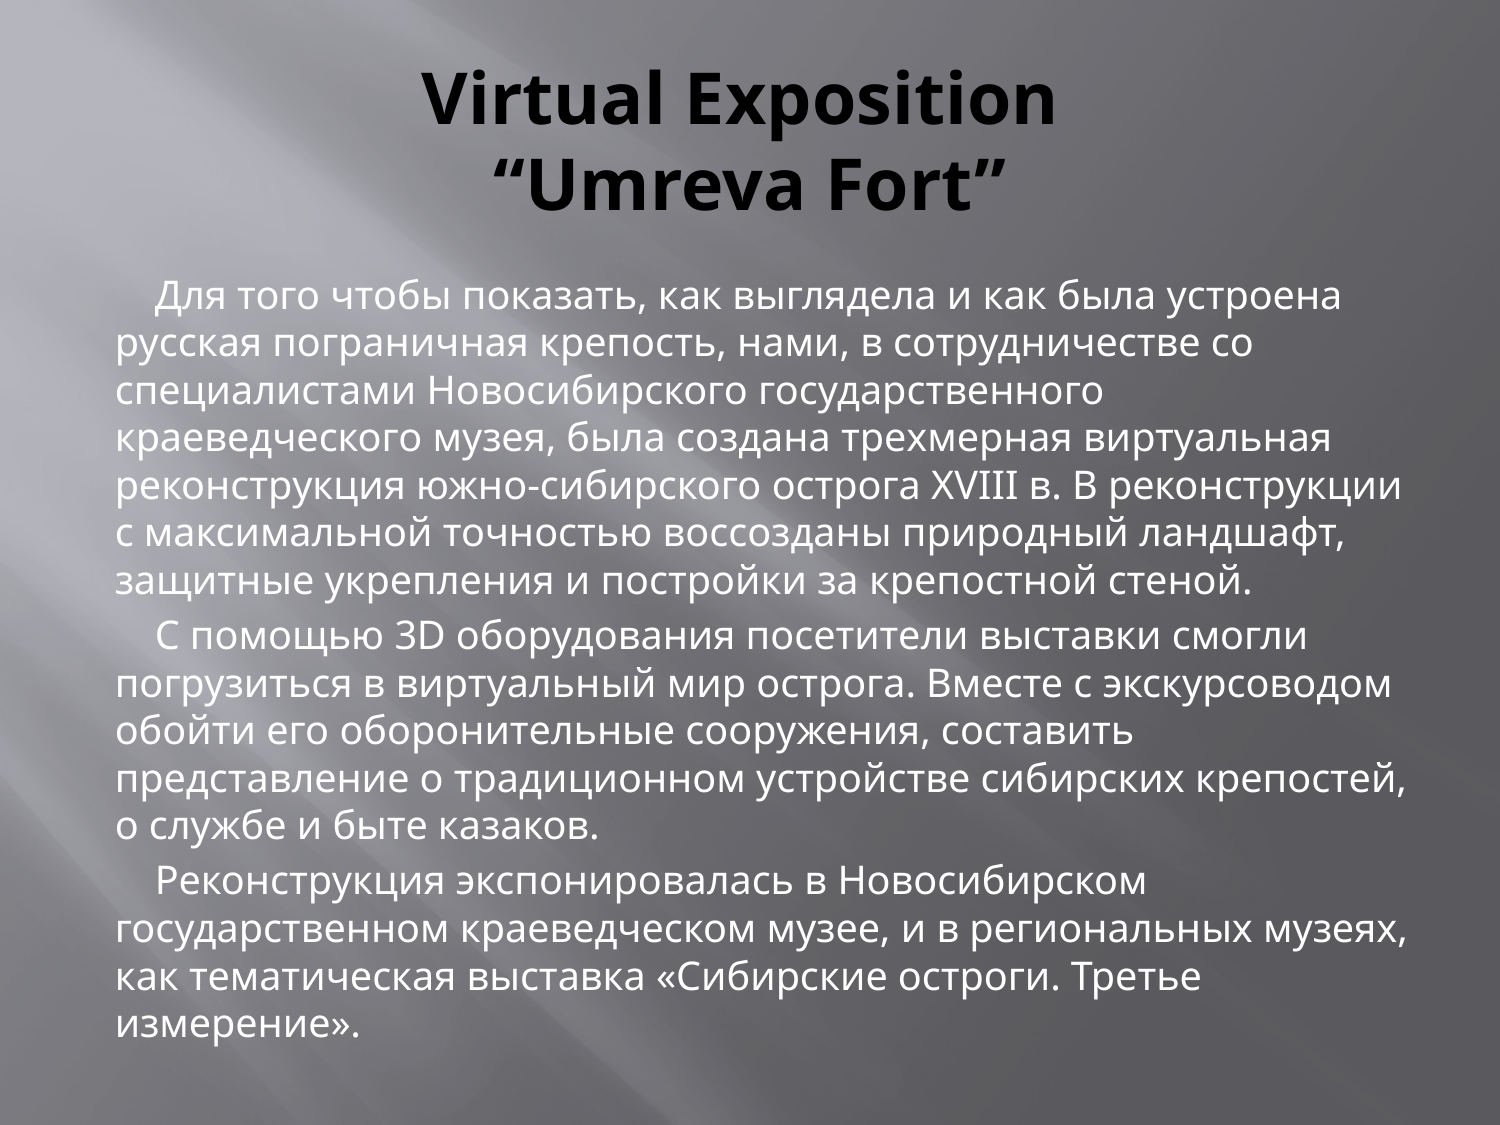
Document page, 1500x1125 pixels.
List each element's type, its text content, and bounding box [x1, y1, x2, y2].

list Для того чтобы показать, как выглядела и как была устроена русская пограничная крепость, нами, в сотрудничестве со специалистами Новосибирского государственного краеведческого музея, была создана трехмерная виртуальная реконструкция южно-сибирского острога XVIII в. В реконструкции с максимальной точностью воссозданы природный ландшафт, защитные укрепления и постройки за крепостной стеной. С помощью 3D оборудования посетители выставки смогли погрузиться в виртуальный мир острога. Вместе с экскурсоводом обойти его оборонительные сооружения, составить представление о традиционном устройстве сибирских крепостей, о службе и быте казаков. Реконструкция экспонировалась в Новосибирском государственном краеведческом музее, и в региональных музеях, как тематическая выставка «Сибирские остроги. Третье измерение». [75, 262, 1425, 1075]
title Virtual Exposition “Umreva Fort” [75, 45, 1425, 233]
